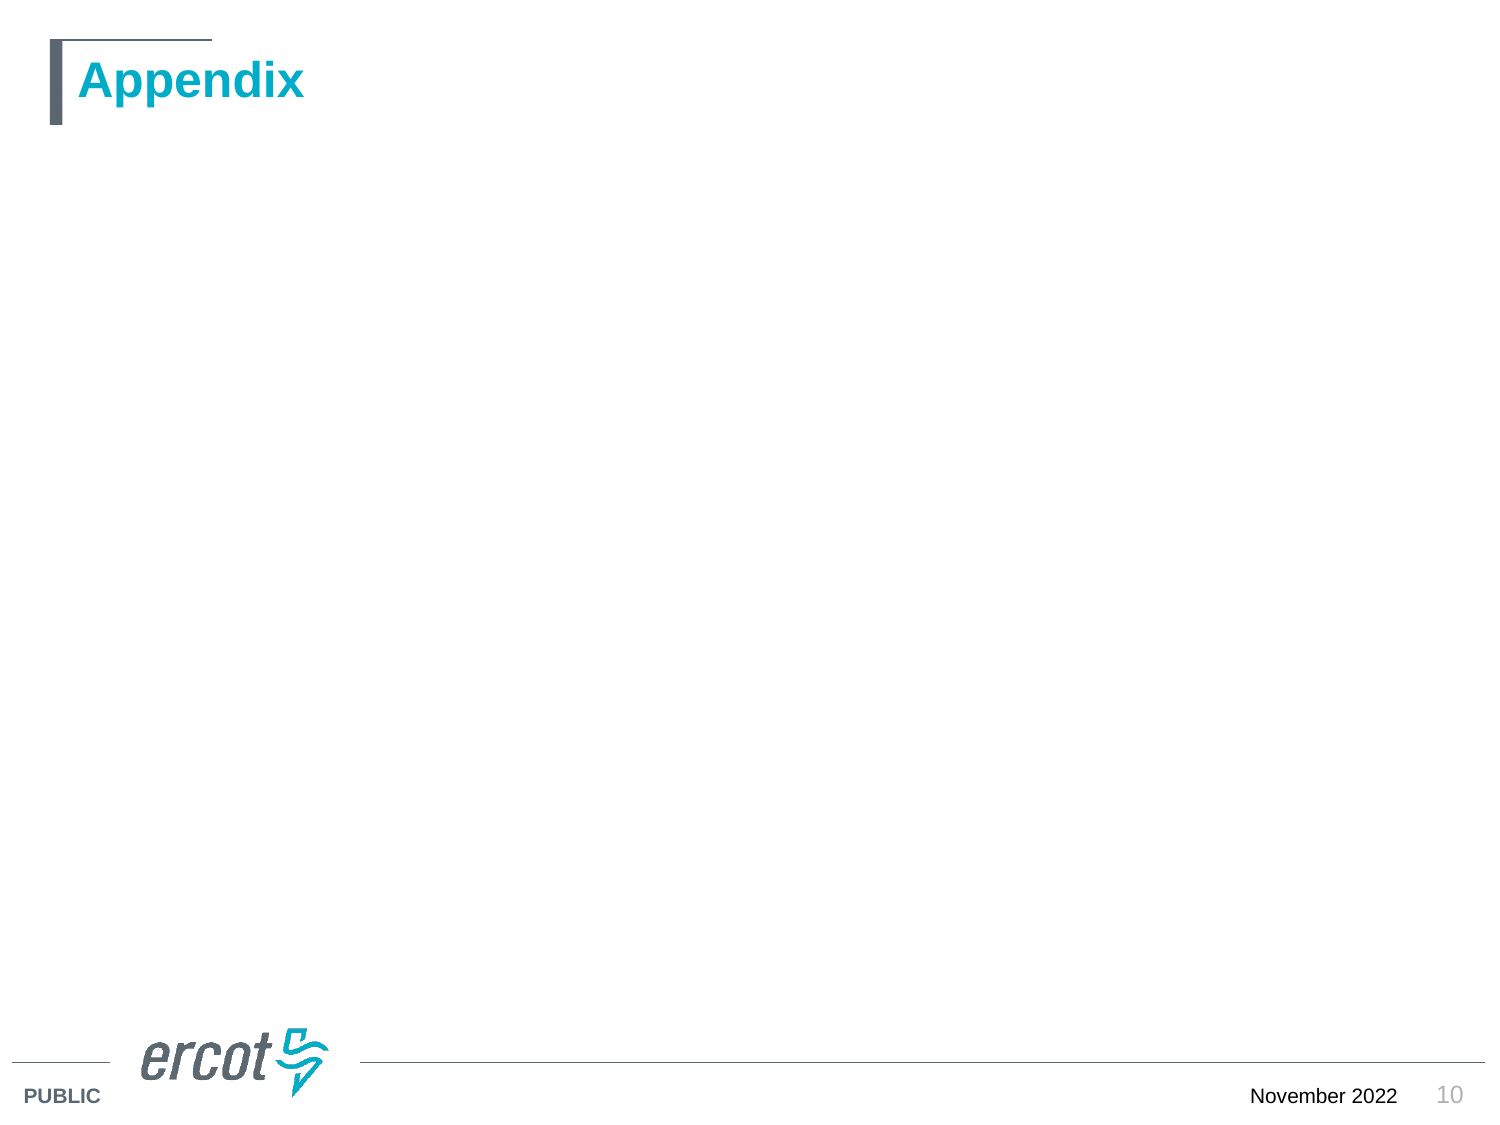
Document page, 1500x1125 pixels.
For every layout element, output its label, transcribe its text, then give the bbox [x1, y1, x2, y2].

slide_number 10 [1412, 1076, 1488, 1112]
picture [137, 1024, 332, 1100]
title Appendix [62, 39, 563, 125]
